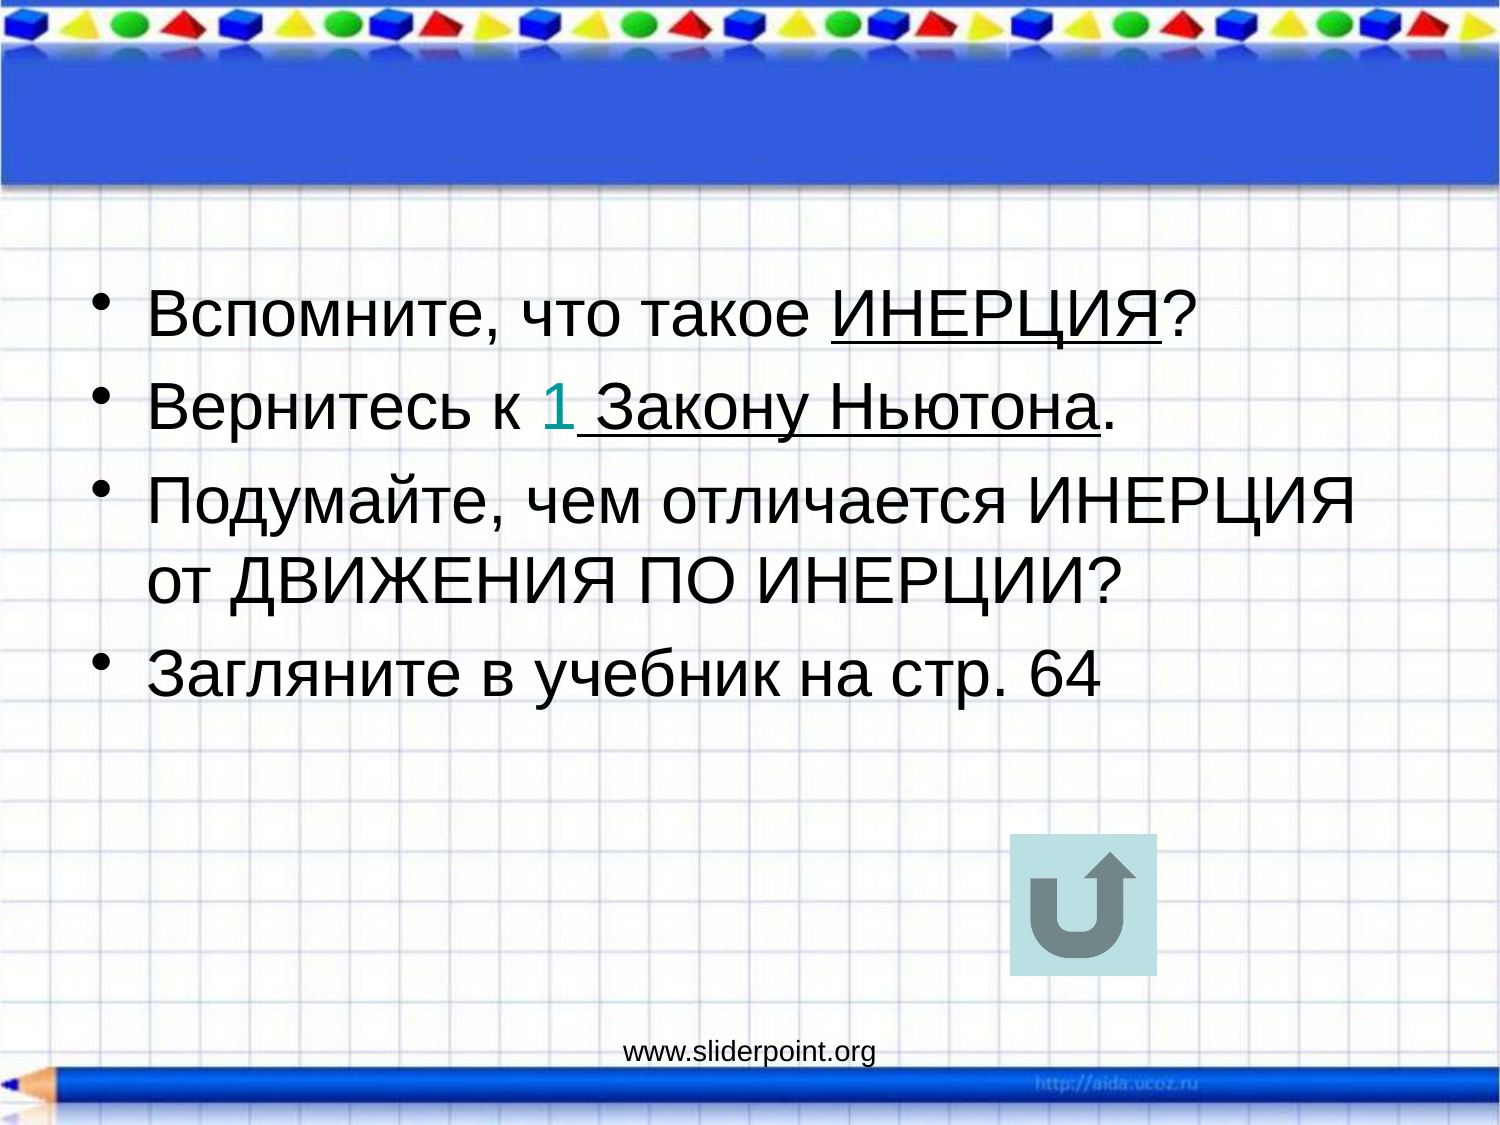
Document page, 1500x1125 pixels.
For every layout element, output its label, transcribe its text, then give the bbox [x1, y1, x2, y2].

text_box [1009, 834, 1158, 977]
list Вспомните, что такое ИНЕРЦИЯ? Вернитесь к 1 Закону Ньютона. Подумайте, чем отличается ИНЕРЦИЯ от ДВИЖЕНИЯ ПО ИНЕРЦИИ? Загляните в учебник на стр. 64 [74, 262, 1426, 1006]
footer www.sliderpoint.org [512, 1024, 988, 1103]
picture [0, 0, 1500, 1125]
